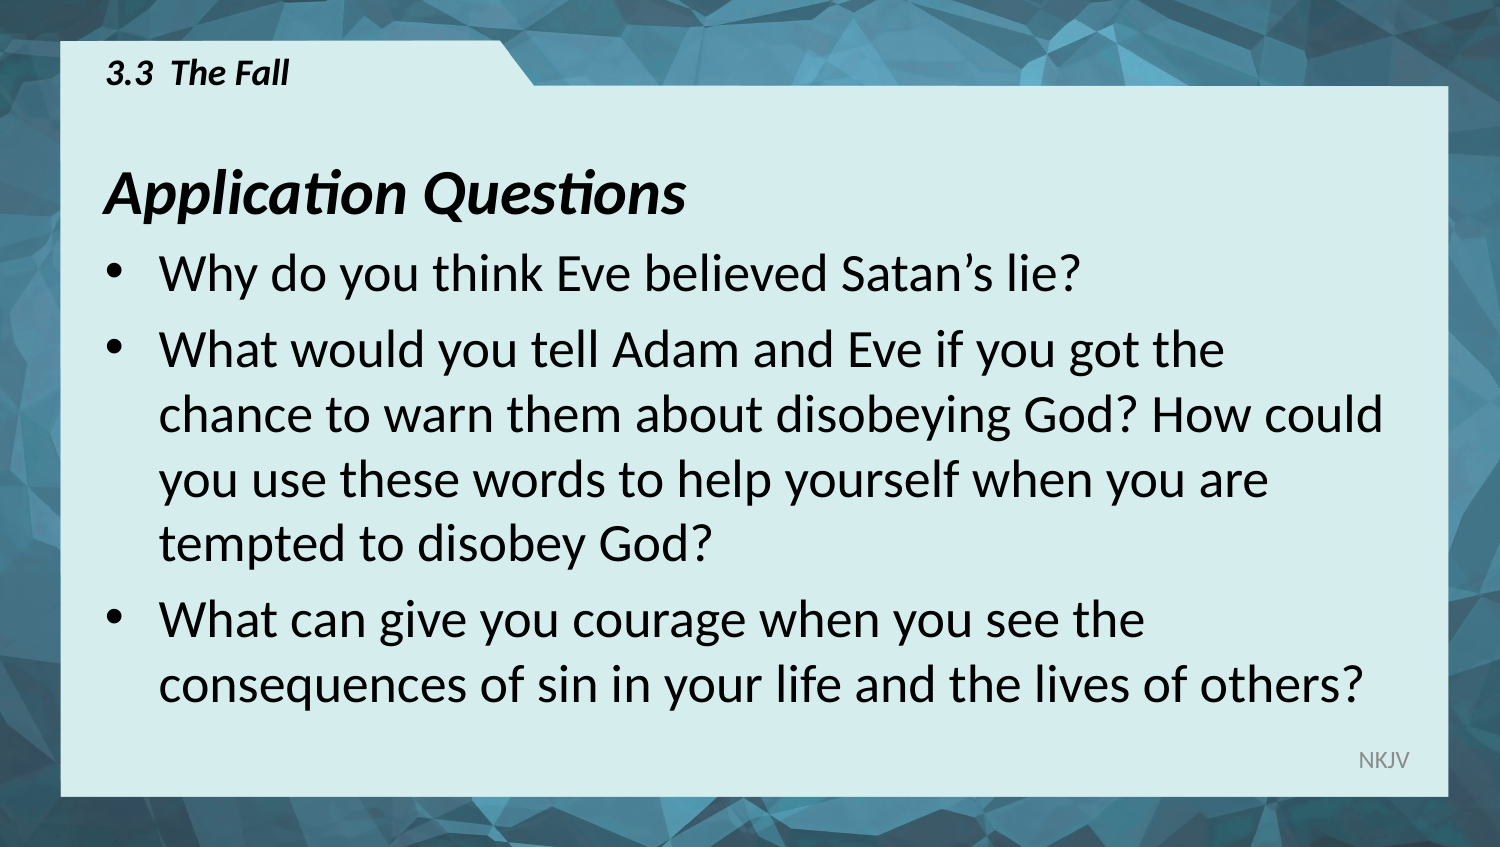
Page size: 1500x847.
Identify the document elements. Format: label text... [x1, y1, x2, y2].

title 3.3 The Fall [89, 33, 1420, 108]
picture [0, 0, 1500, 847]
list Application Questions Why do you think Eve believed Satan’s lie? What would you tell Adam and Eve if you got the chance to warn them about disobeying God? How could you use these words to help yourself when you are tempted to disobey God? What can give you courage when you see the consequences of sin in your life and the lives of others? [89, 141, 1403, 722]
footer NKJV [950, 736, 1425, 782]
